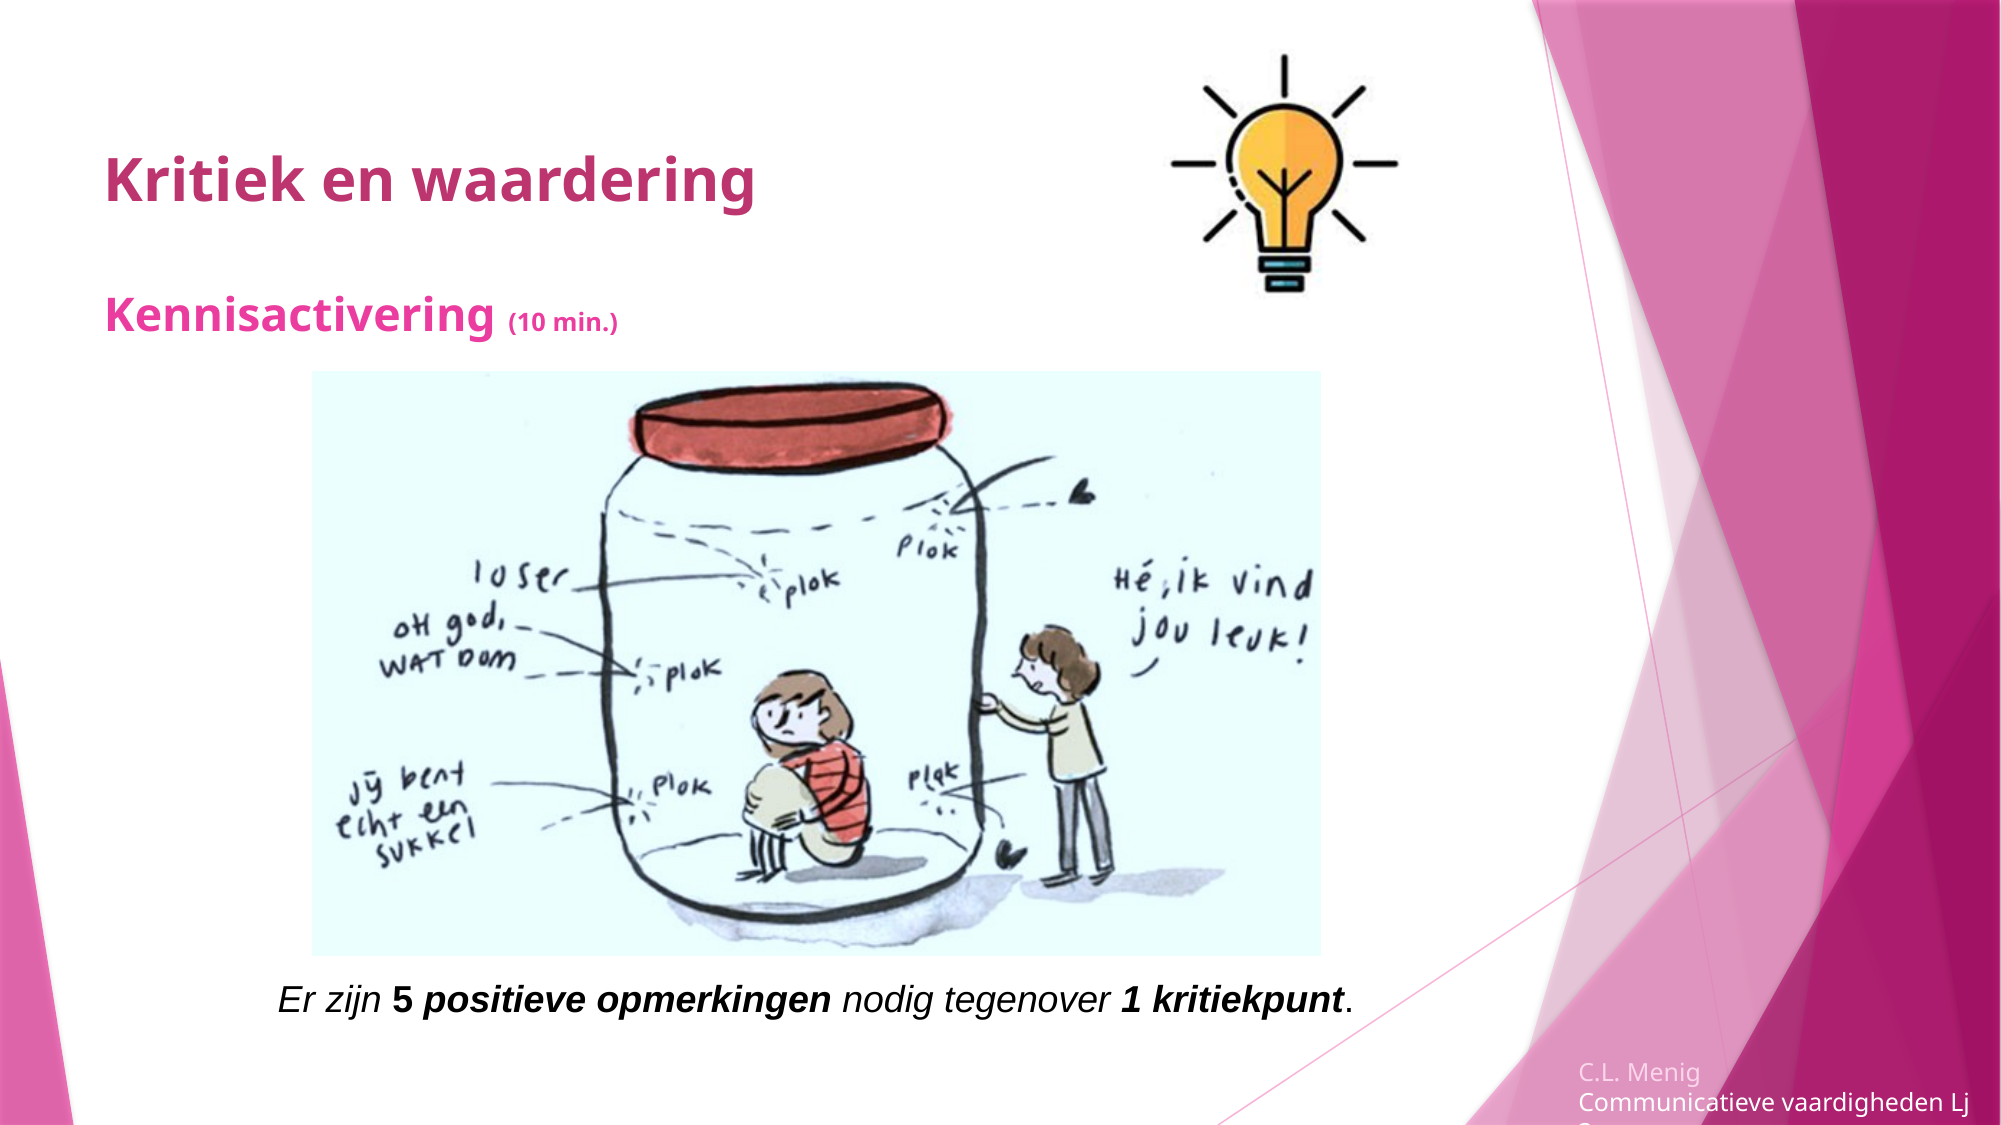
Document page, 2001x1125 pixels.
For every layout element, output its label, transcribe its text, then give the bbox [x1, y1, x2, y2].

list Er zijn 5 positieve opmerkingen nodig tegenover 1 kritiekpunt. [111, 440, 1522, 1077]
text_box Kritiek en waardering Kennisactivering (10 min.) [88, 133, 1499, 351]
picture [311, 371, 1321, 956]
text_box C.L. Menig Communicatieve vaardigheden Lj 3 [1563, 1049, 2000, 1125]
picture [1144, 28, 1426, 306]
